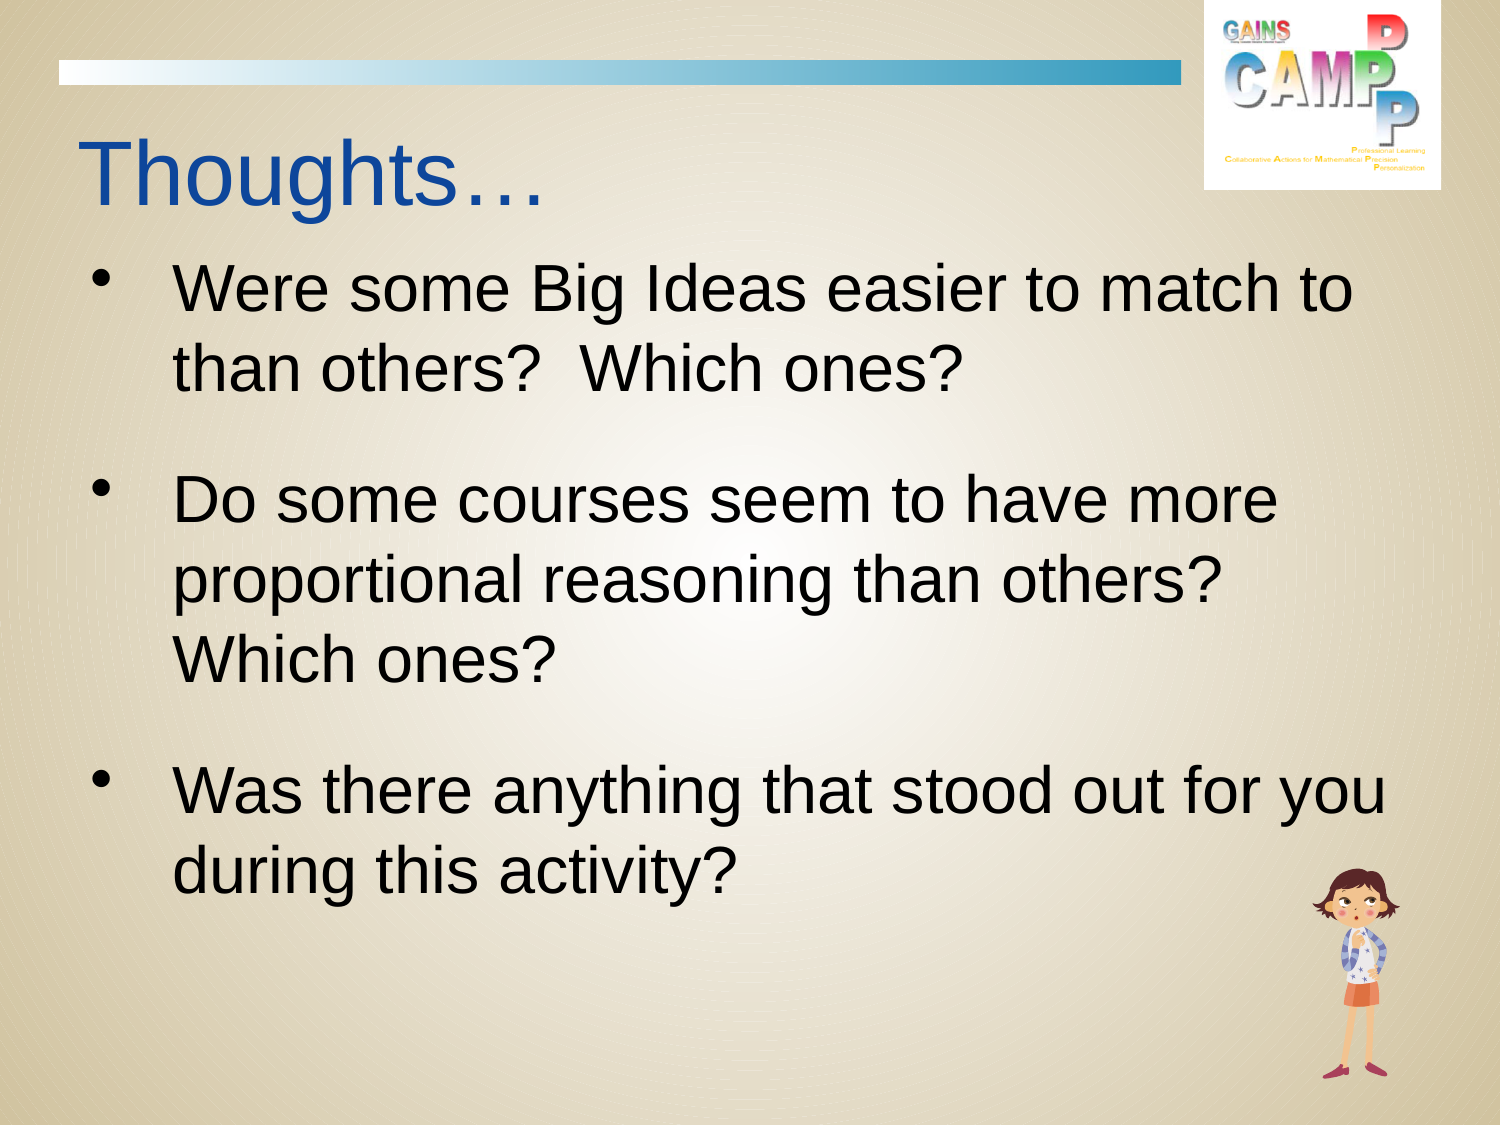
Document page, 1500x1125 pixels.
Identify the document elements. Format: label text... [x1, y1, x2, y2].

title Thoughts… [62, 99, 1413, 238]
picture [1312, 868, 1401, 1079]
picture [1204, 0, 1442, 190]
list Were some Big Ideas easier to match to than others? Which ones? Do some courses seem to have more proportional reasoning than others? Which ones? Was there anything that stood out for you during this activity? [74, 237, 1426, 931]
